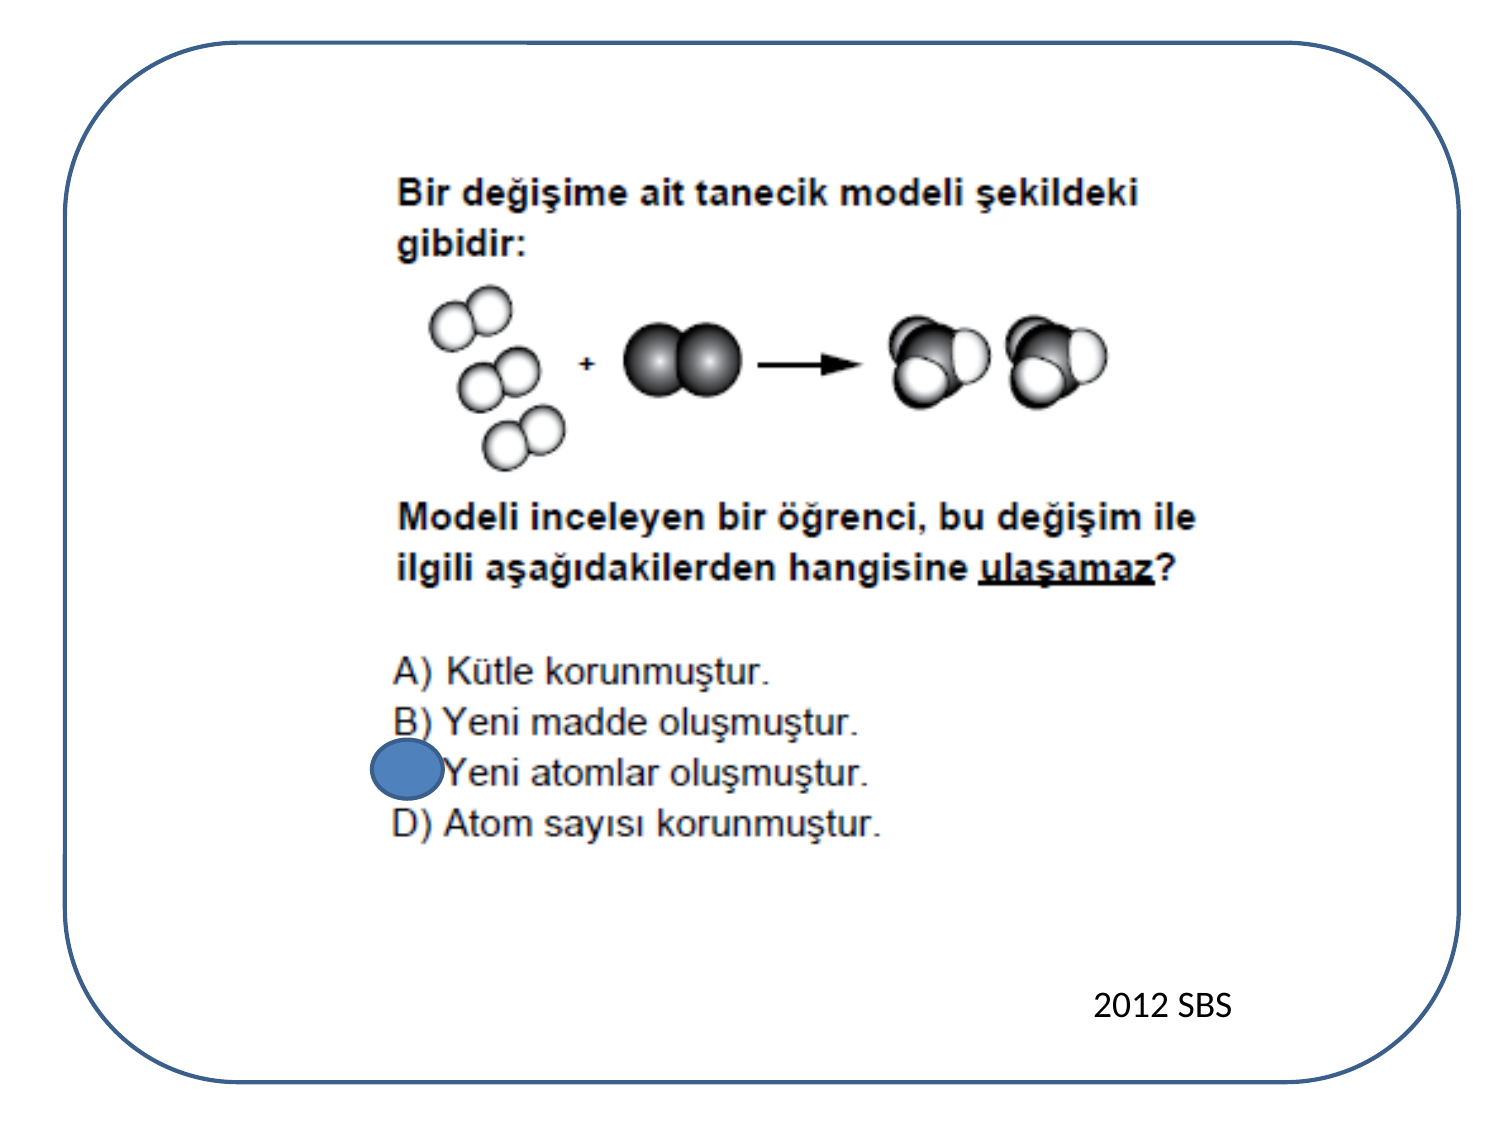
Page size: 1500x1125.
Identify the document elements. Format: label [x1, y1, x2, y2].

picture [371, 148, 1205, 871]
text_box [62, 40, 1461, 1085]
